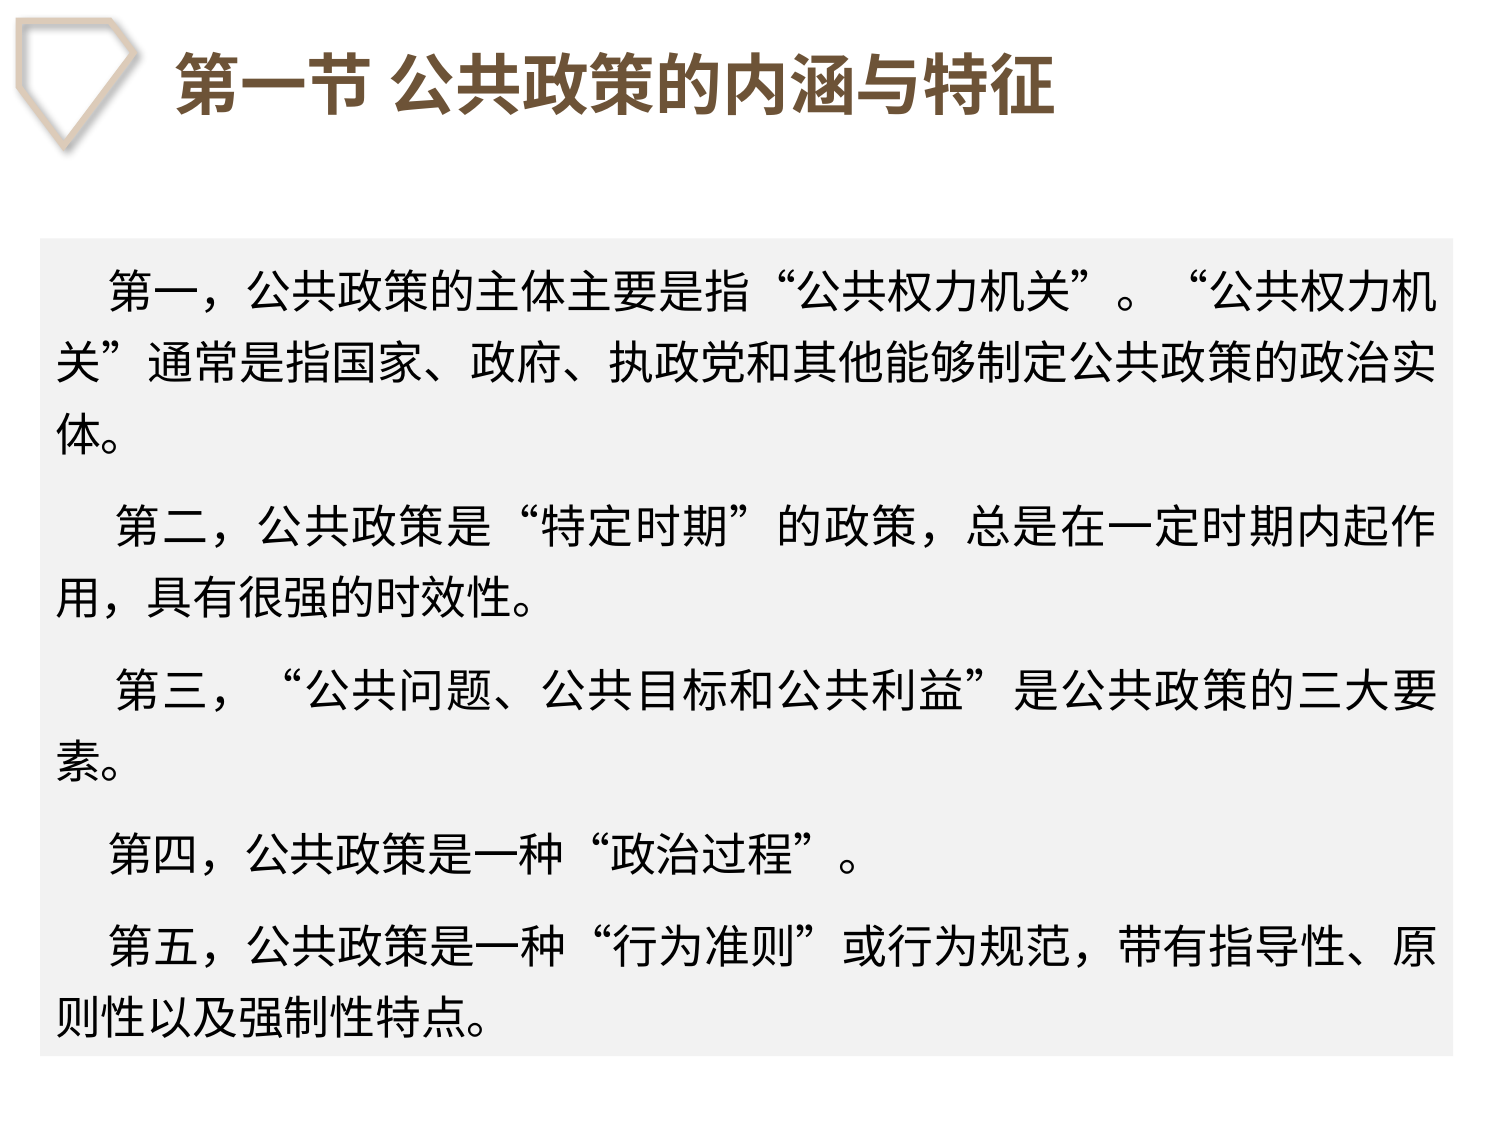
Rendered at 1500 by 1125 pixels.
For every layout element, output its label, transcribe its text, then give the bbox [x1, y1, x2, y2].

title 第一节 公共政策的内涵与特征 [158, 18, 1456, 159]
list 第一，公共政策的主体主要是指“公共权力机关”。“公共权力机关”通常是指国家、政府、执政党和其他能够制定公共政策的政治实体。 第二，公共政策是“特定时期”的政策，总是在一定时期内起作用，具有很强的时效性。 第三，“公共问题、公共目标和公共利益”是公共政策的三大要素。 第四，公共政策是一种“政治过程”。 第五，公共政策是一种“行为准则”或行为规范，带有指导性、原则性以及强制性特点。 [40, 238, 1454, 1057]
